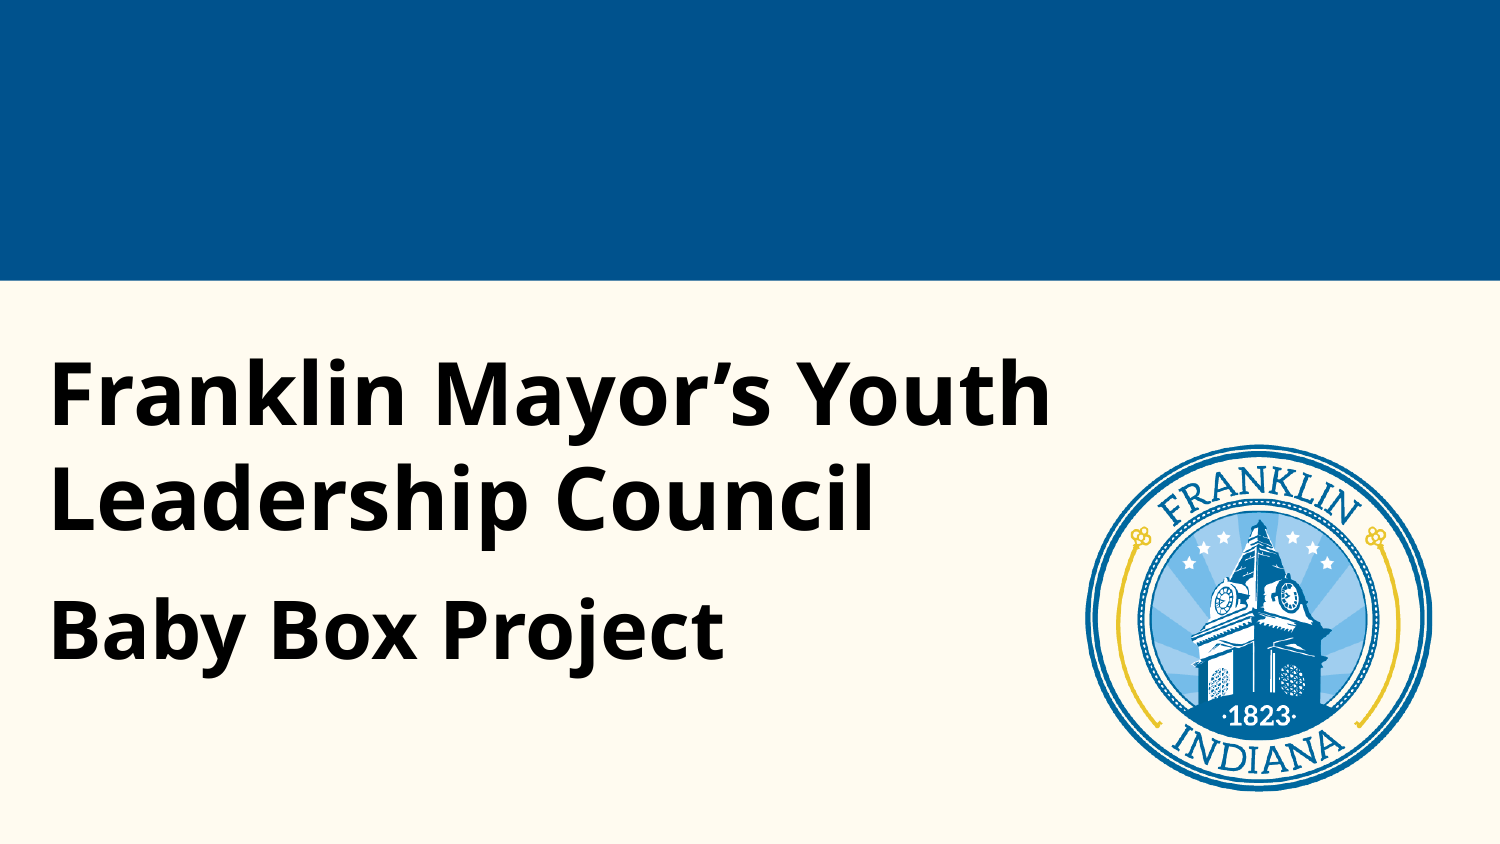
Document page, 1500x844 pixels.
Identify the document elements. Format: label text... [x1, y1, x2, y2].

picture [1272, 444, 1435, 792]
picture [1084, 444, 1246, 792]
subtitle Baby Box Project [32, 562, 1079, 693]
picture [1098, 458, 1420, 779]
title Franklin Mayor’s Youth Leadership Council [32, 313, 1364, 562]
